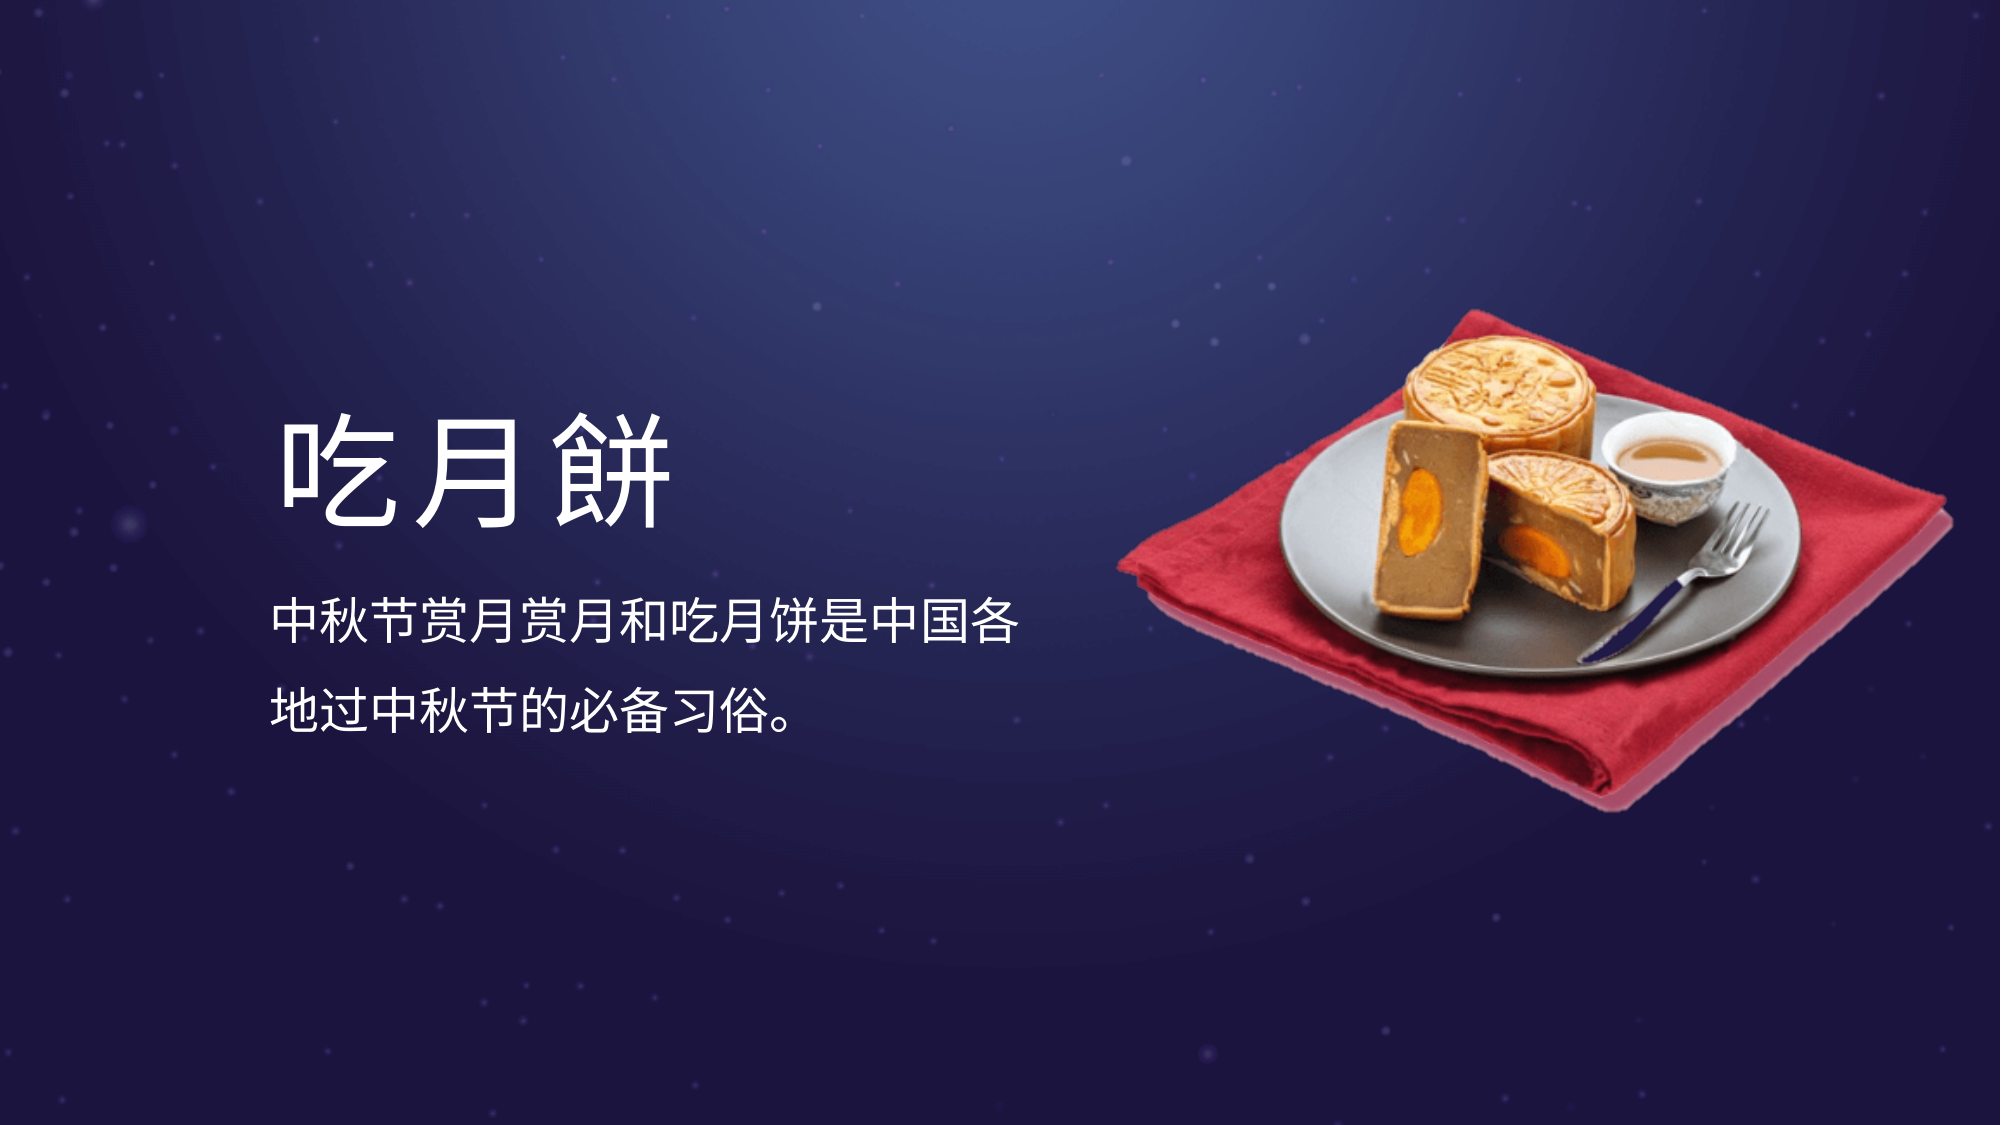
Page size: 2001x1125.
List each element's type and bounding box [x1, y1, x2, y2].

text_box [106, 385, 1057, 740]
picture [0, 0, 2000, 1125]
